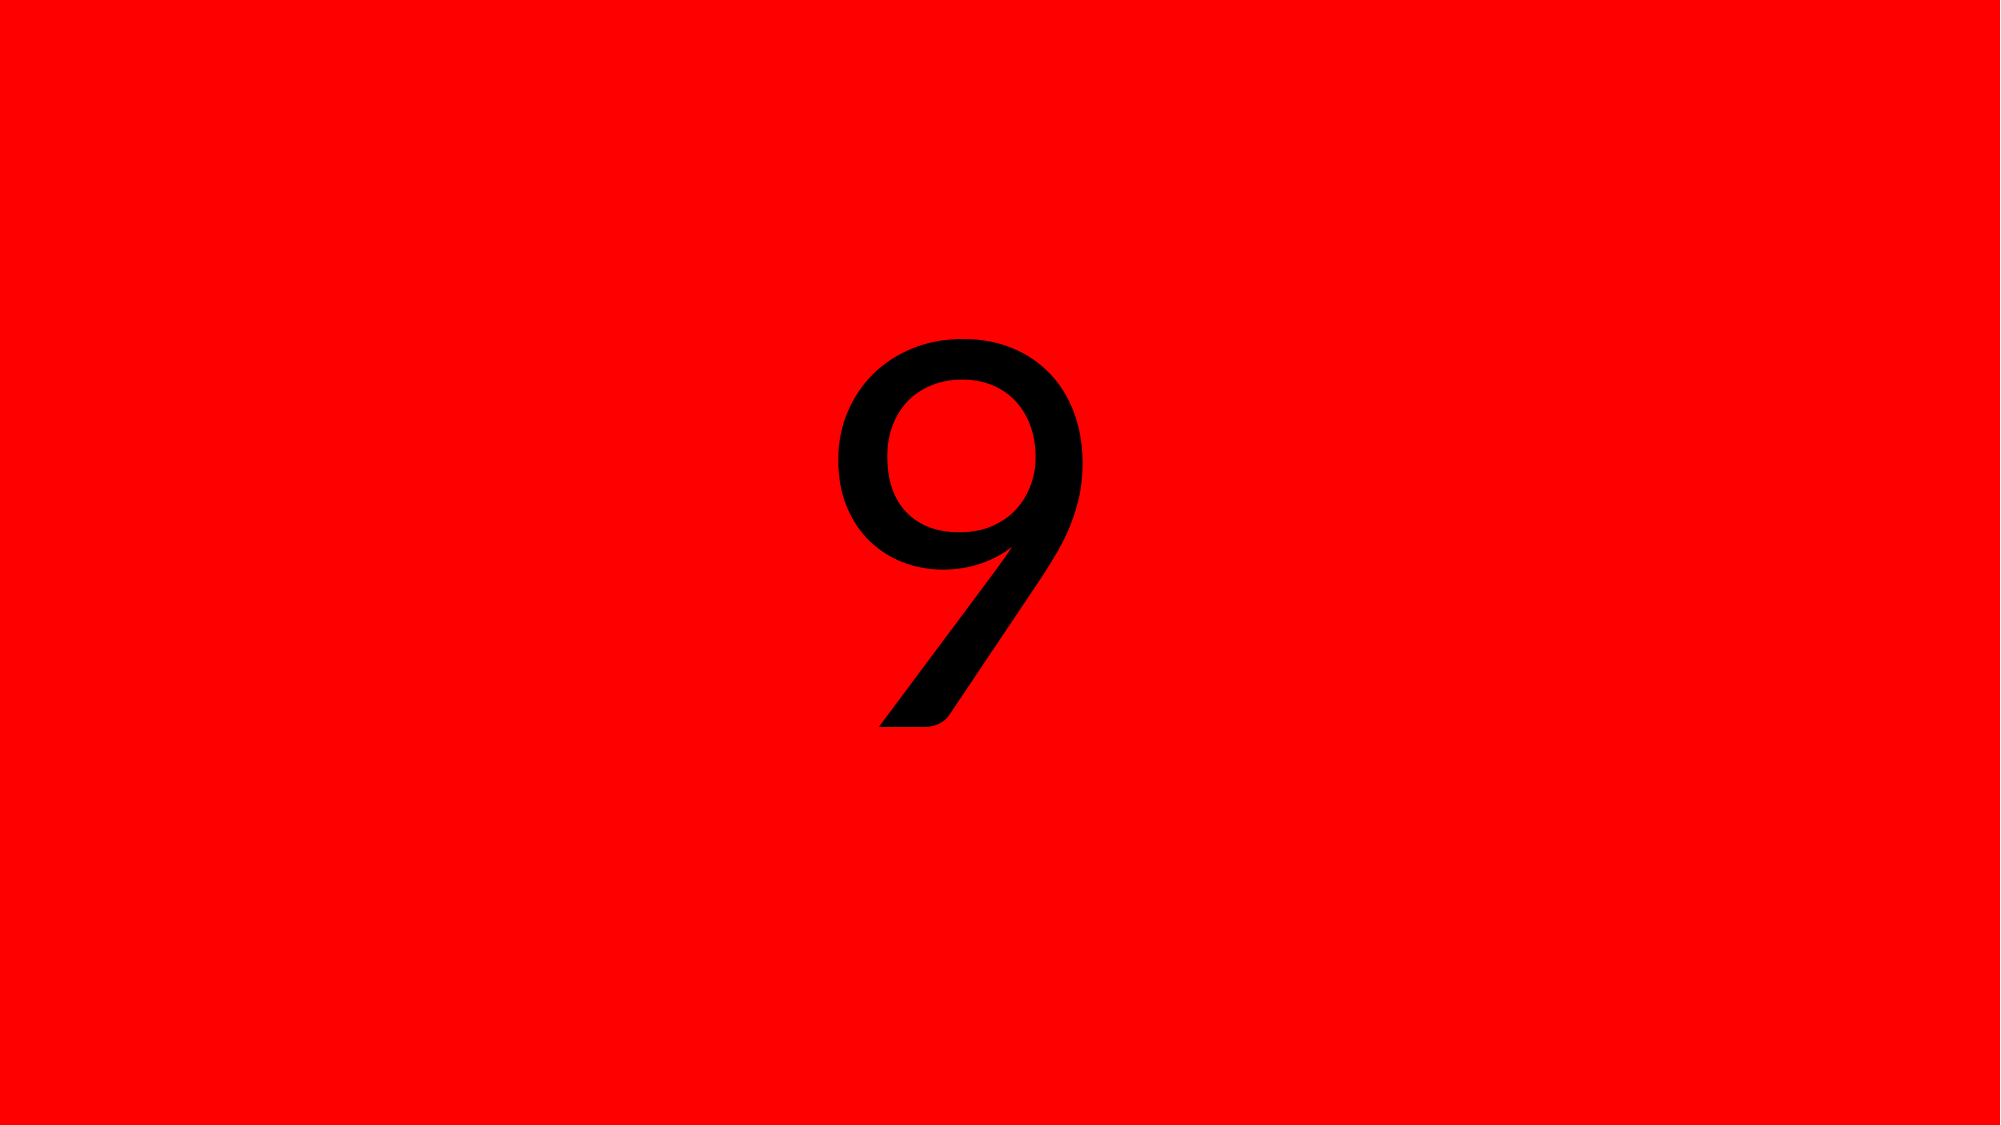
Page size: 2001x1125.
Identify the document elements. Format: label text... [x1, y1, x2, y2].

text_box 9 [785, 122, 1119, 855]
